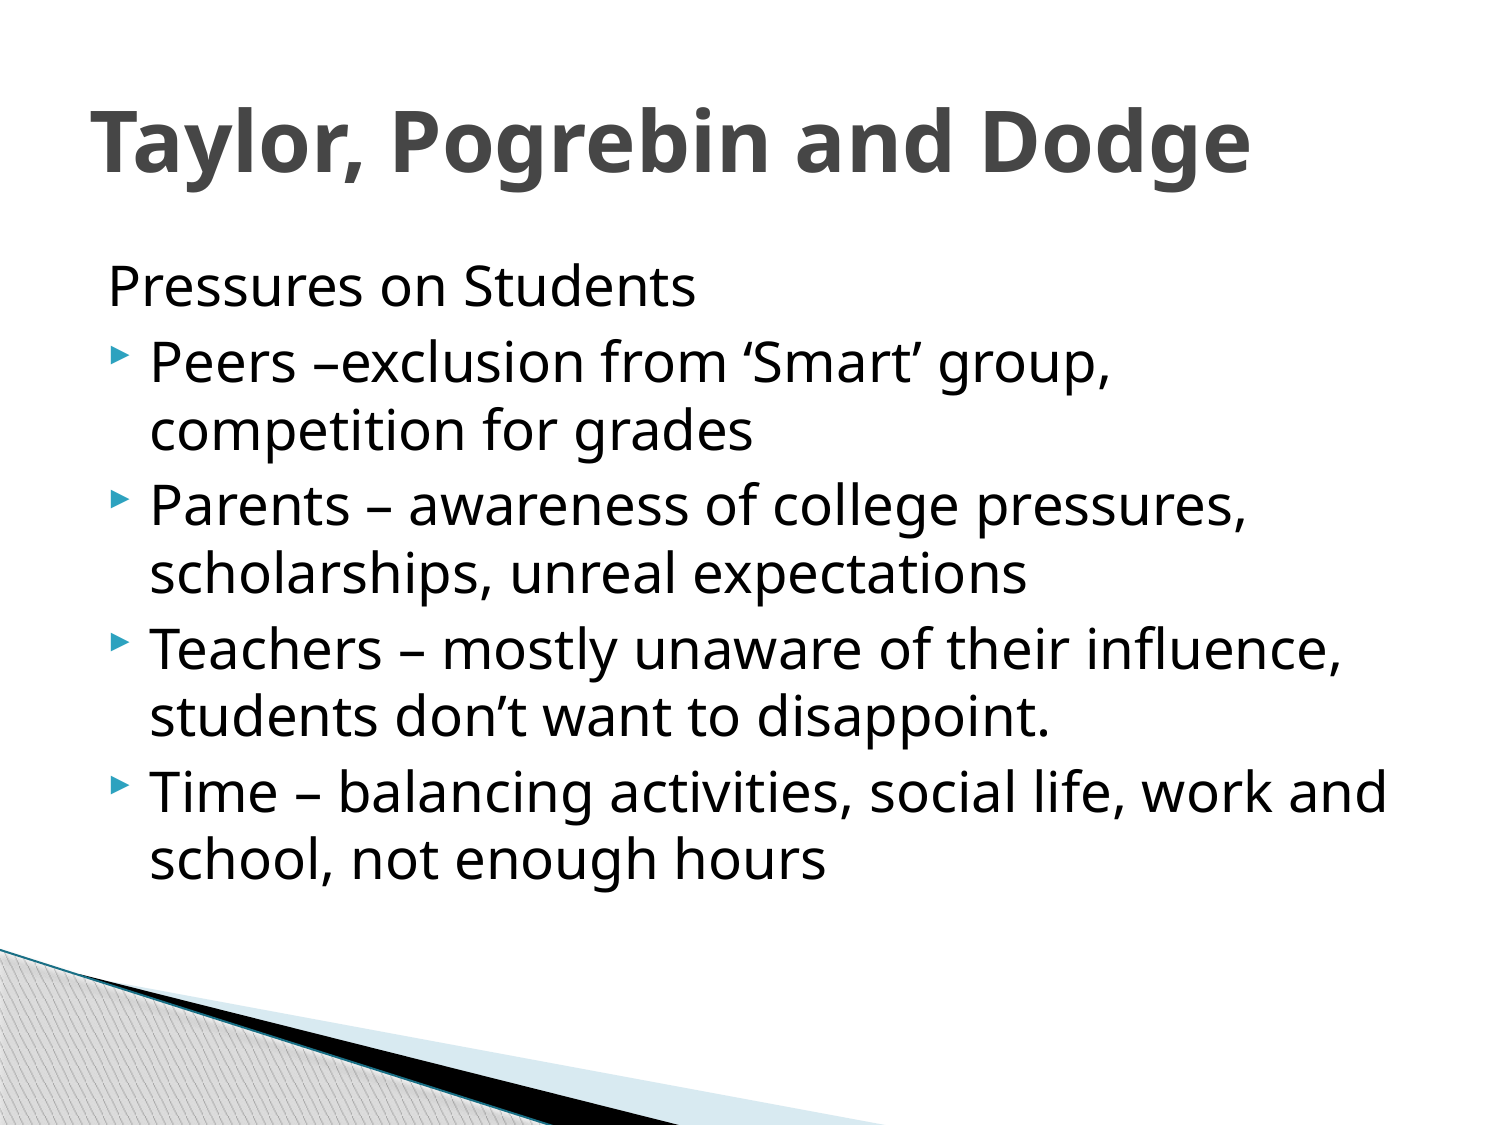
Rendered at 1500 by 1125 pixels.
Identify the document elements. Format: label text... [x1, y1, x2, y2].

title Taylor, Pogrebin and Dodge [75, 45, 1425, 233]
list Pressures on Students Peers –exclusion from ‘Smart’ group, competition for grades Parents – awareness of college pressures, scholarships, unreal expectations Teachers – mostly unaware of their influence, students don’t want to disappoint. Time – balancing activities, social life, work and school, not enough hours [75, 243, 1425, 986]
